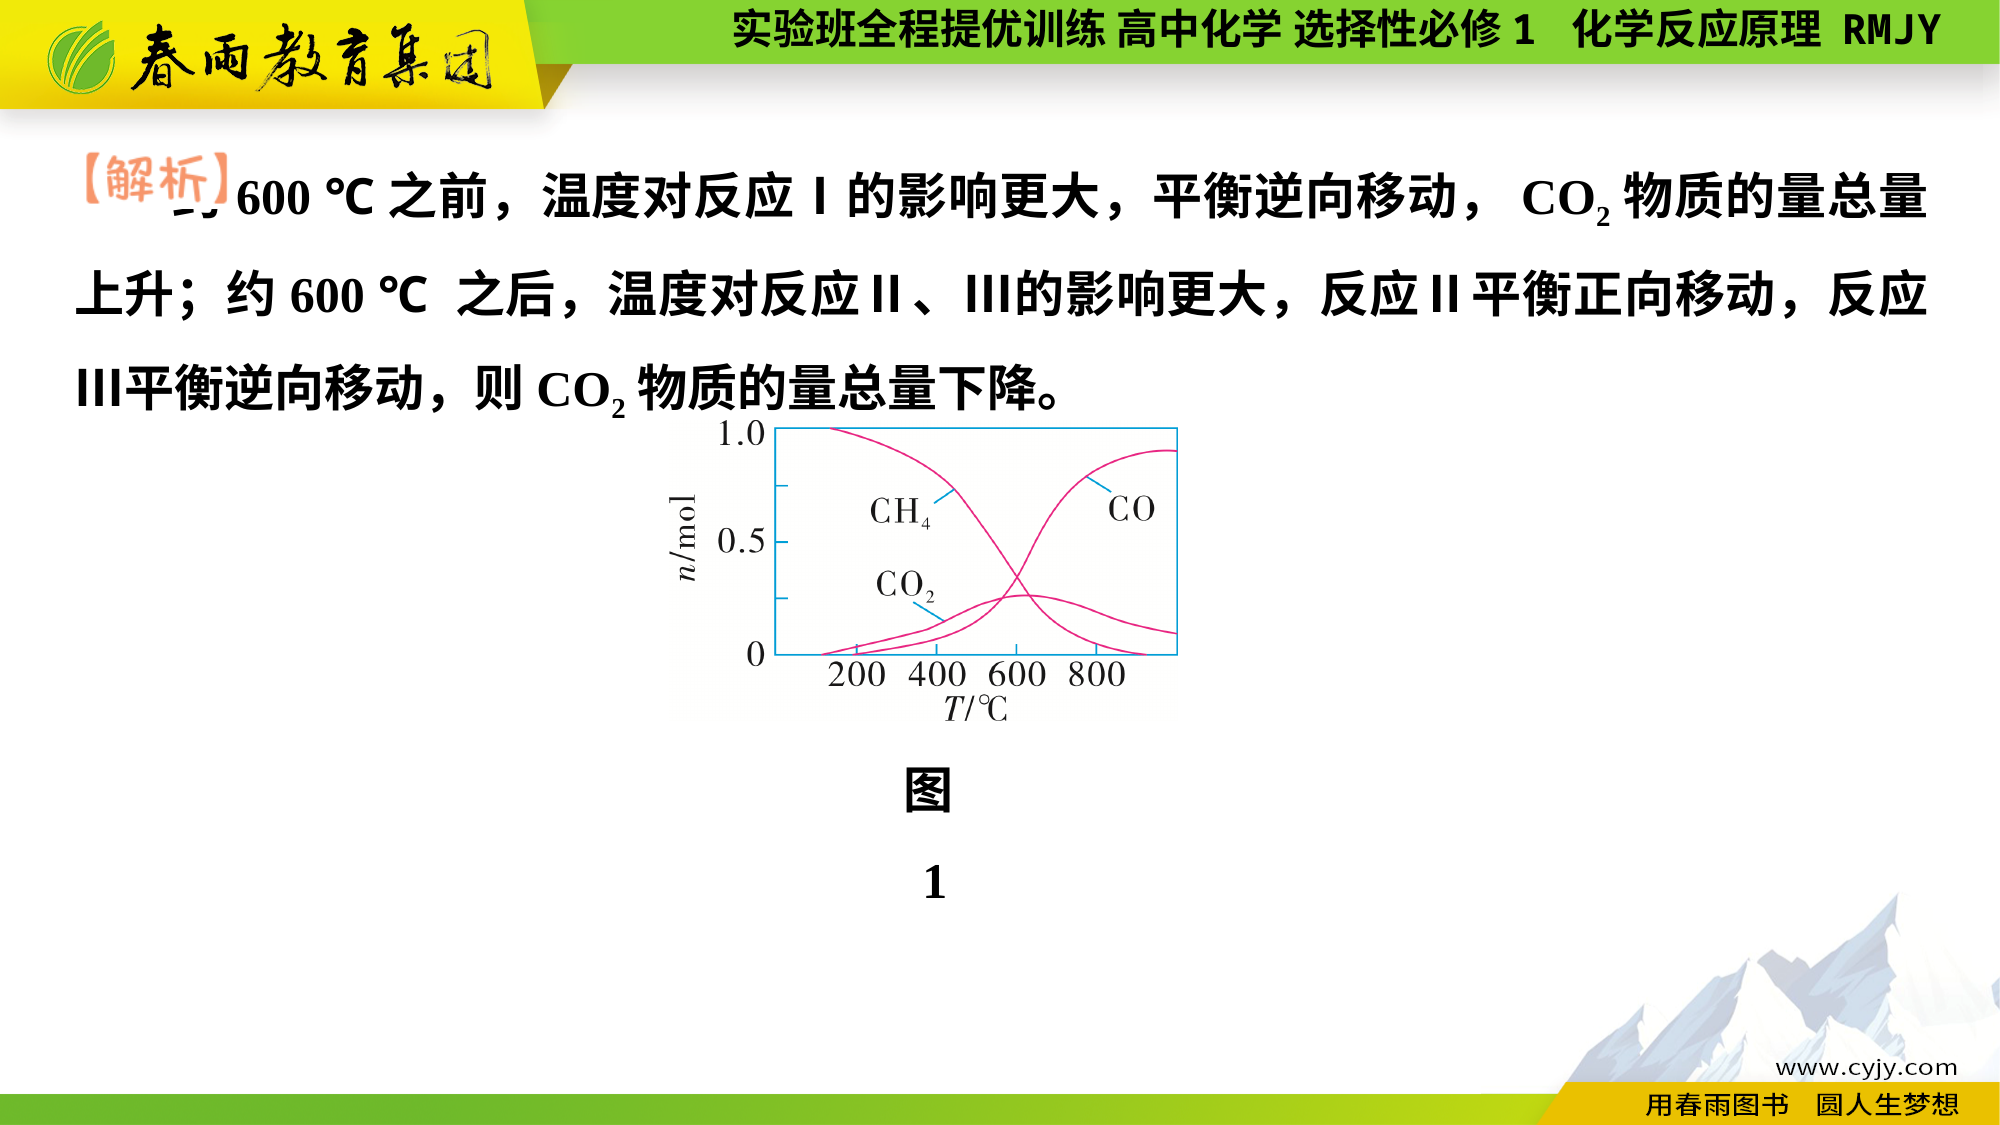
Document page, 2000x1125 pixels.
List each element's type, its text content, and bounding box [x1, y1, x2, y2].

list 约600 ℃之前，温度对反应Ⅰ的影响更大，平衡逆向移动，CO2物质的量总量上升；约600 ℃ 之后，温度对反应Ⅱ、Ⅲ的影响更大，反应Ⅱ平衡正向移动，反应Ⅲ平衡逆向移动，则CO2物质的量总量下降。 [59, 122, 1944, 399]
text_box 图1 [881, 729, 988, 916]
picture [0, 0, 2000, 1125]
